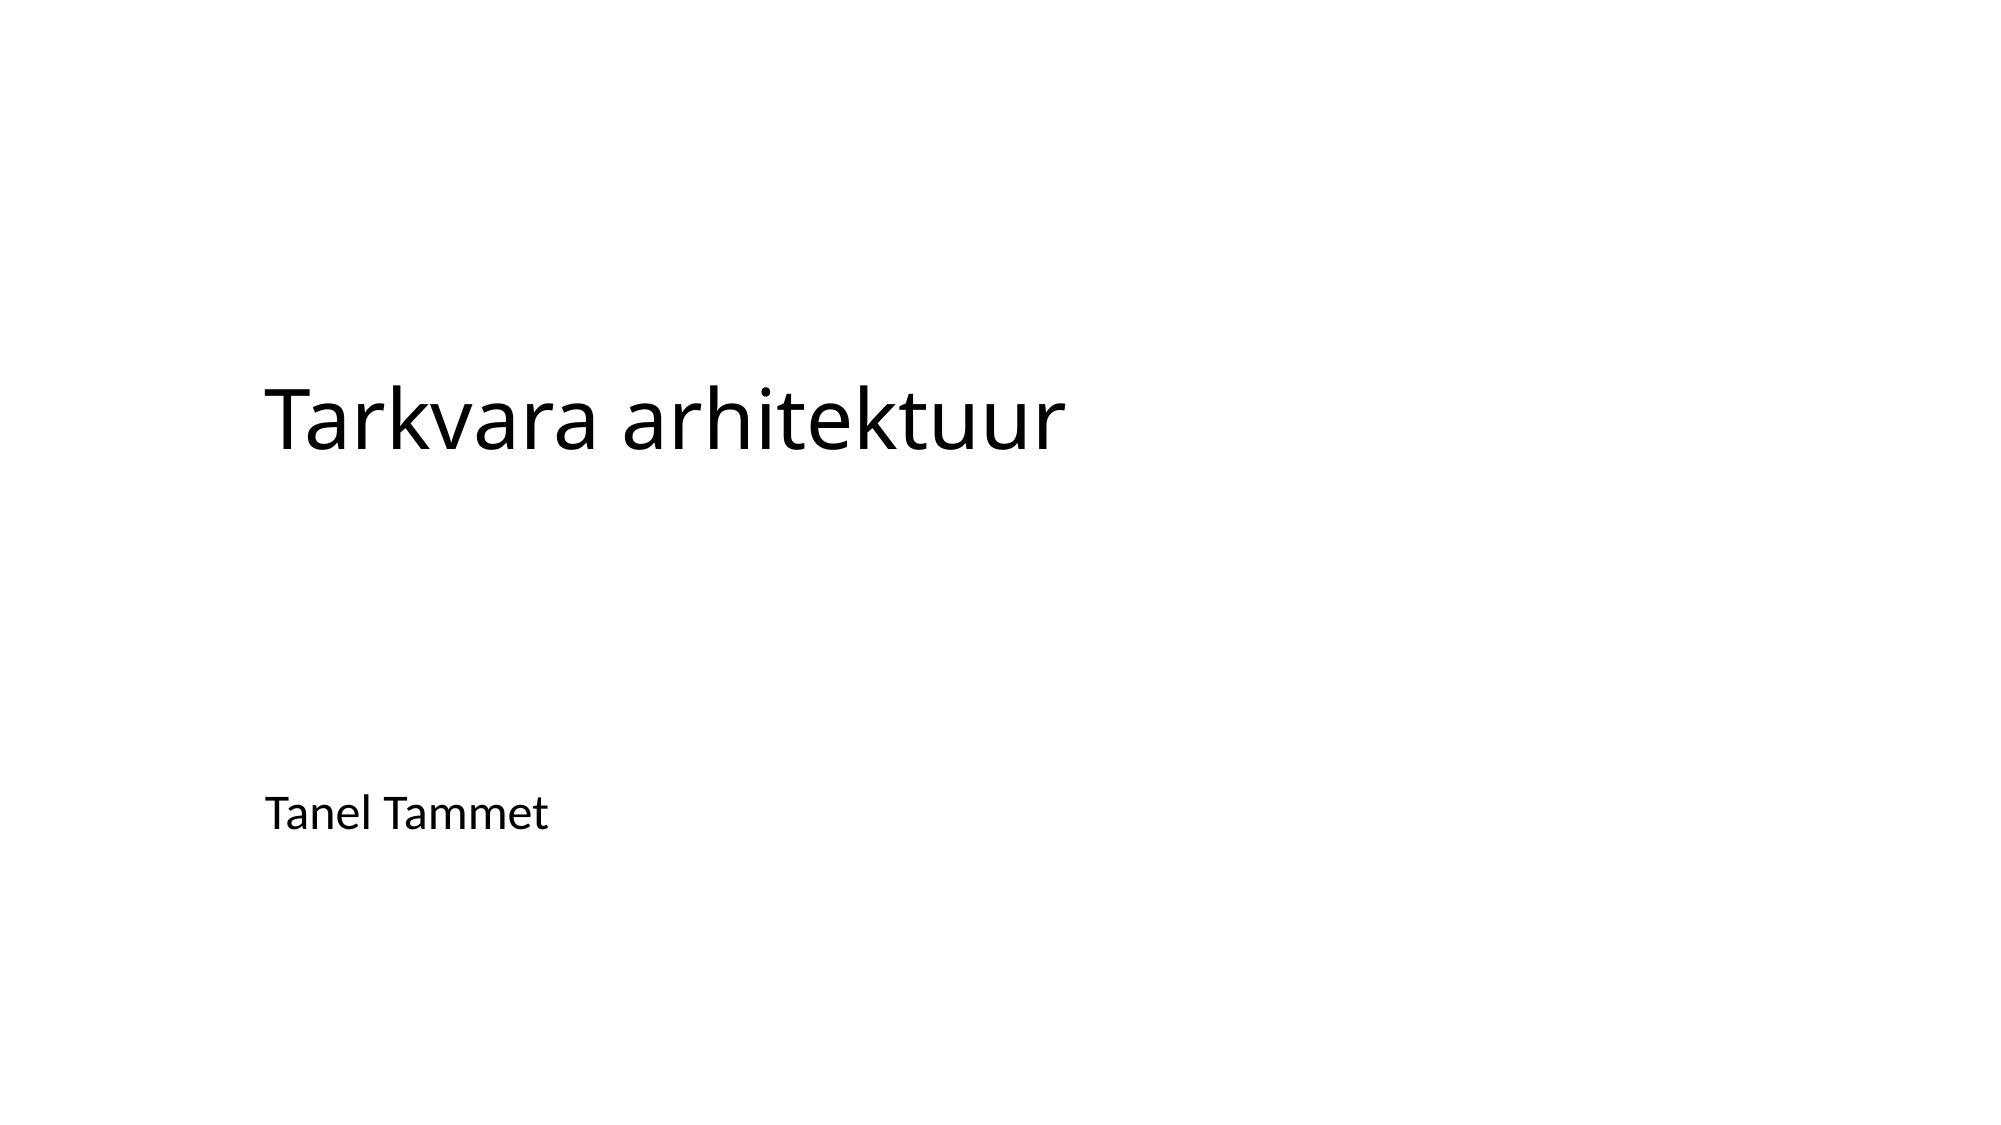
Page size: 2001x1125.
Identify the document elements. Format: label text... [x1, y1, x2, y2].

title Tarkvara arhitektuur [249, 184, 1750, 576]
subtitle Tanel Tammet [249, 623, 1300, 911]
